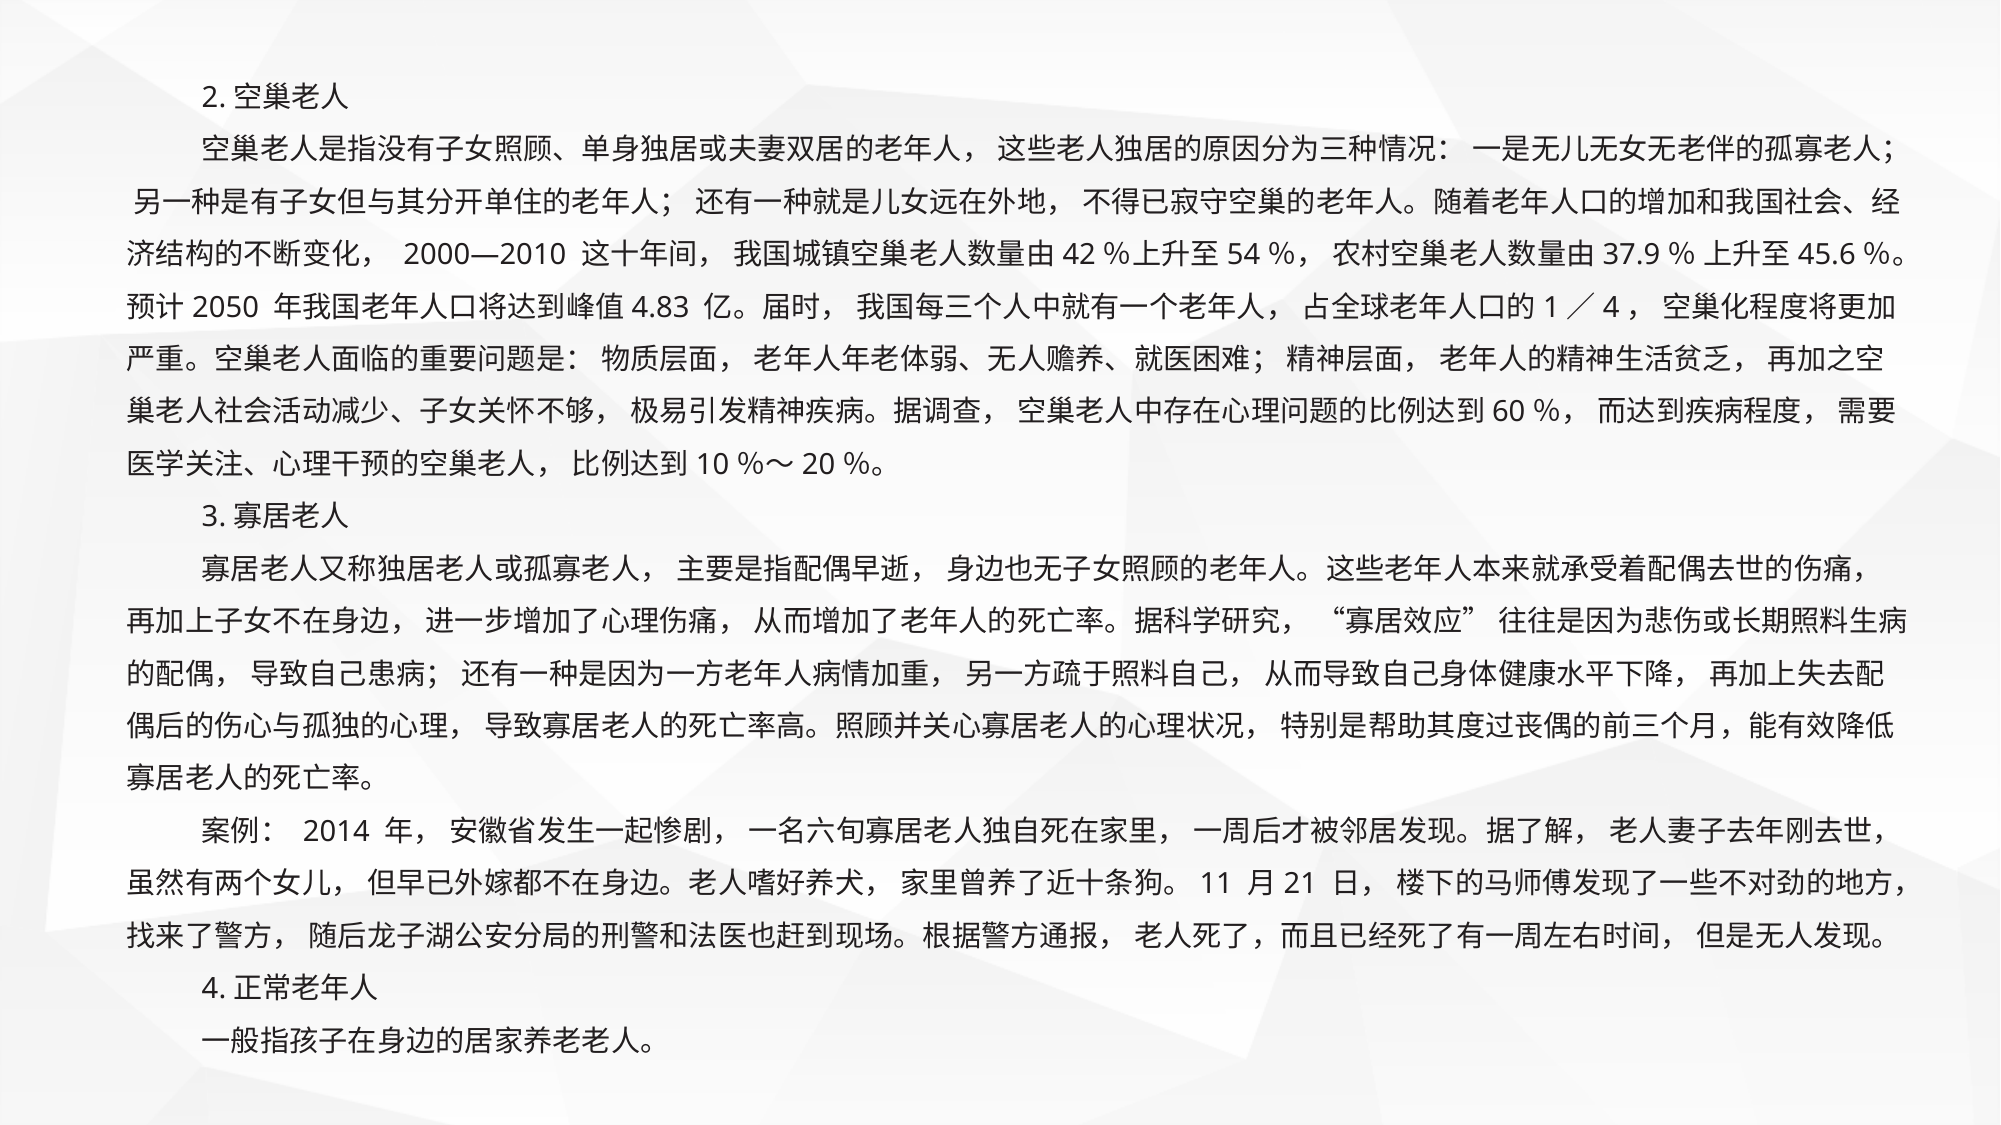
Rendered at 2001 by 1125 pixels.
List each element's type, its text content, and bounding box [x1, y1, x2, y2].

picture [0, 0, 2000, 1125]
text_box 2.空巢老人 空巢老人是指没有子女照顾、单身独居或夫妻双居的老年人， 这些老人独居的原因分为三种情况： 一是无儿无女无老伴的孤寡老人； 另一种是有子女但与其分开单住的老年人； 还有一种就是儿女远在外地， 不得已寂守空巢的老年人。随着老年人口的增加和我国社会、经济结构的不断变化， 2000—2010 这十年间， 我国城镇空巢老人数量由42％上升至54％， 农村空巢老人数量由37.9％ 上升至45.6％。预计2050 年我国老年人口将达到峰值4.83 亿。届时， 我国每三个人中就有一个老年人， 占全球老年人口的1／4， 空巢化程度将更加严重。空巢老人面临的重要问题是： 物质层面， 老年人年老体弱、无人赡养、就医困难； 精神层面， 老年人的精神生活贫乏， 再加之空巢老人社会活动减少、子女关怀不够， 极易引发精神疾病。据调查， 空巢老人中存在心理问题的比例达到60％， 而达到疾病程度， 需要医学关注、心理干预的空巢老人， 比例达到10％～20％。 3.寡居老人 寡居老人又称独居老人或孤寡老人， 主要是指配偶早逝， 身边也无子女照顾的老年人。这些老年人本来就承受着配偶去世的伤痛， 再加上子女不在身边， 进一步增加了心理伤痛， 从而增加了老年人的死亡率。据科学研究， “寡居效应” 往往是因为悲伤或长期照料生病的配偶， 导致自己患病； 还有一种是因为一方老年人病情加重， 另一方疏于照料自己， 从而导致自己身体健康水平下降， 再加上失去配偶后的伤心与孤独的心理， 导致寡居老人的死亡率高。照顾并关心寡居老人的心理状况， 特别是帮助其度过丧偶的前三个月，能有效降低寡居老人的死亡率。 案例： 2014 年， 安徽省发生一起惨剧， 一名六旬寡居老人独自死在家里， 一周后才被邻居发现。据了解， 老人妻子去年刚去世， 虽然有两个女儿， 但早已外嫁都不在身边。老人嗜好养犬， 家里曾养了近十条狗。11 月21 日， 楼下的马师傅发现了一些不对劲的地方，找来了警方， 随后龙子湖公安分局的刑警和法医也赶到现场。根据警方通报， 老人死了，而且已经死了有一周左右时间， 但是无人发现。 4.正常老年人 一般指孩子在身边的居家养老老人。 [111, 53, 1926, 1065]
